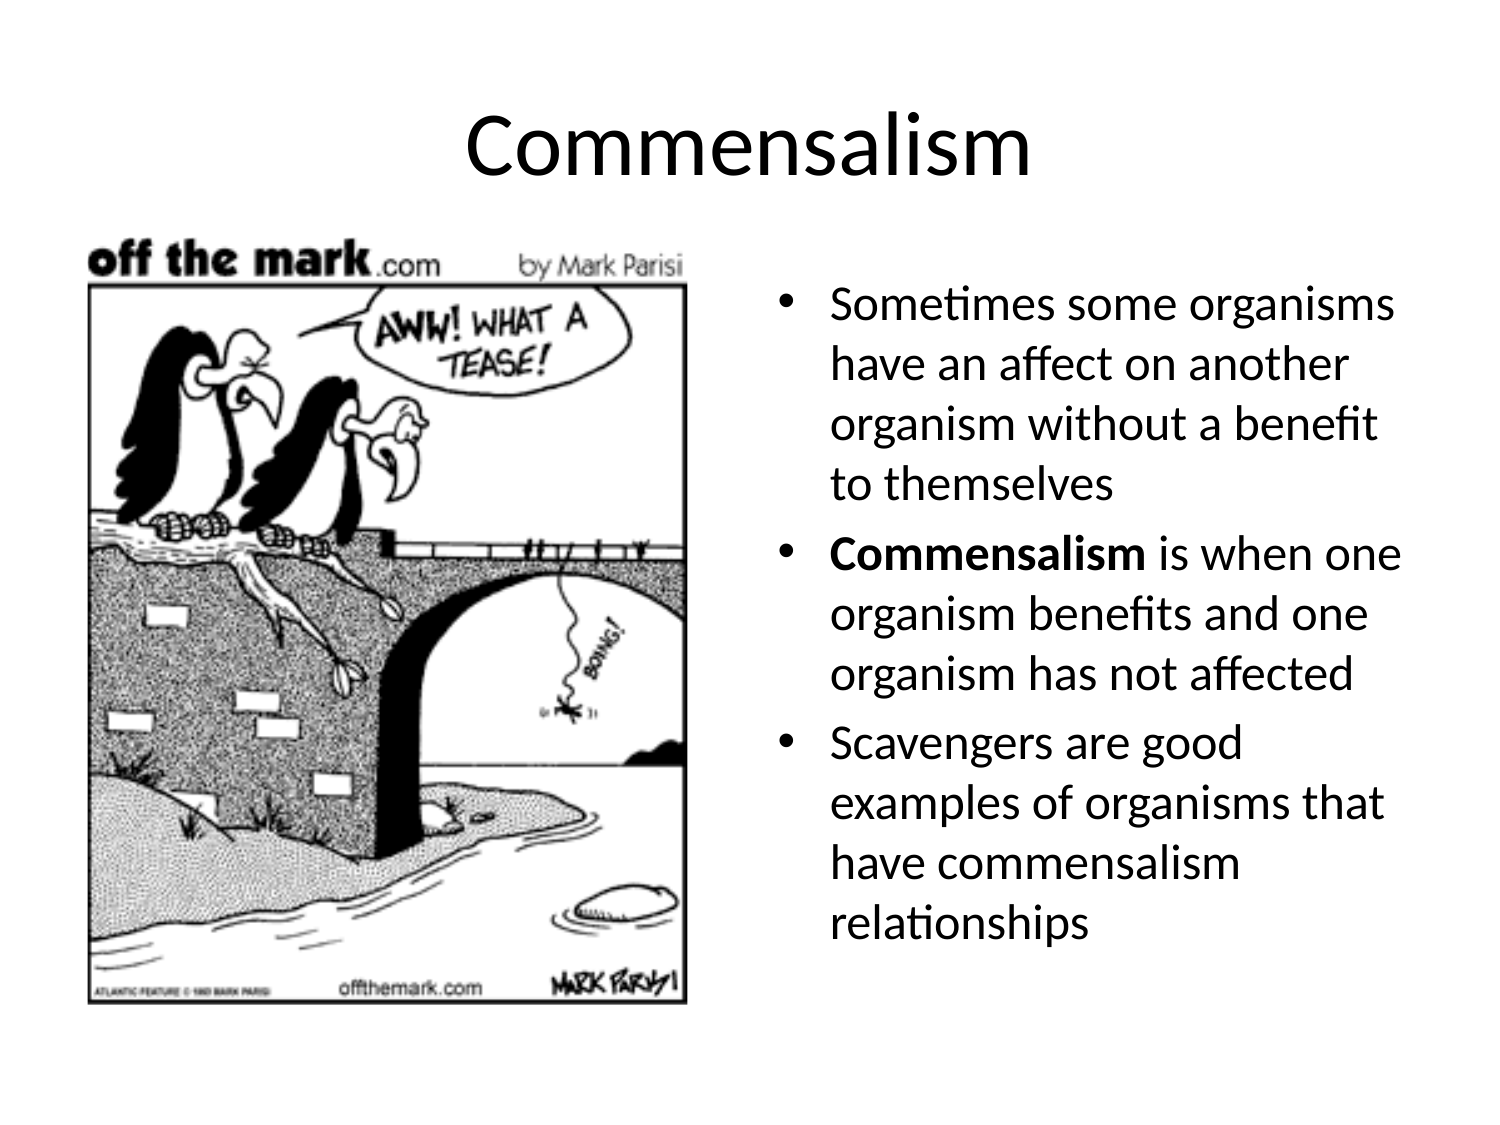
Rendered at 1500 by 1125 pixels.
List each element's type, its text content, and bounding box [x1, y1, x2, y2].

title Commensalism [75, 45, 1425, 233]
list Sometimes some organisms have an affect on another organism without a benefit to themselves Commensalism is when one organism benefits and one organism has not affected Scavengers are good examples of organisms that have commensalism relationships [762, 262, 1425, 1005]
picture [87, 237, 688, 1006]
